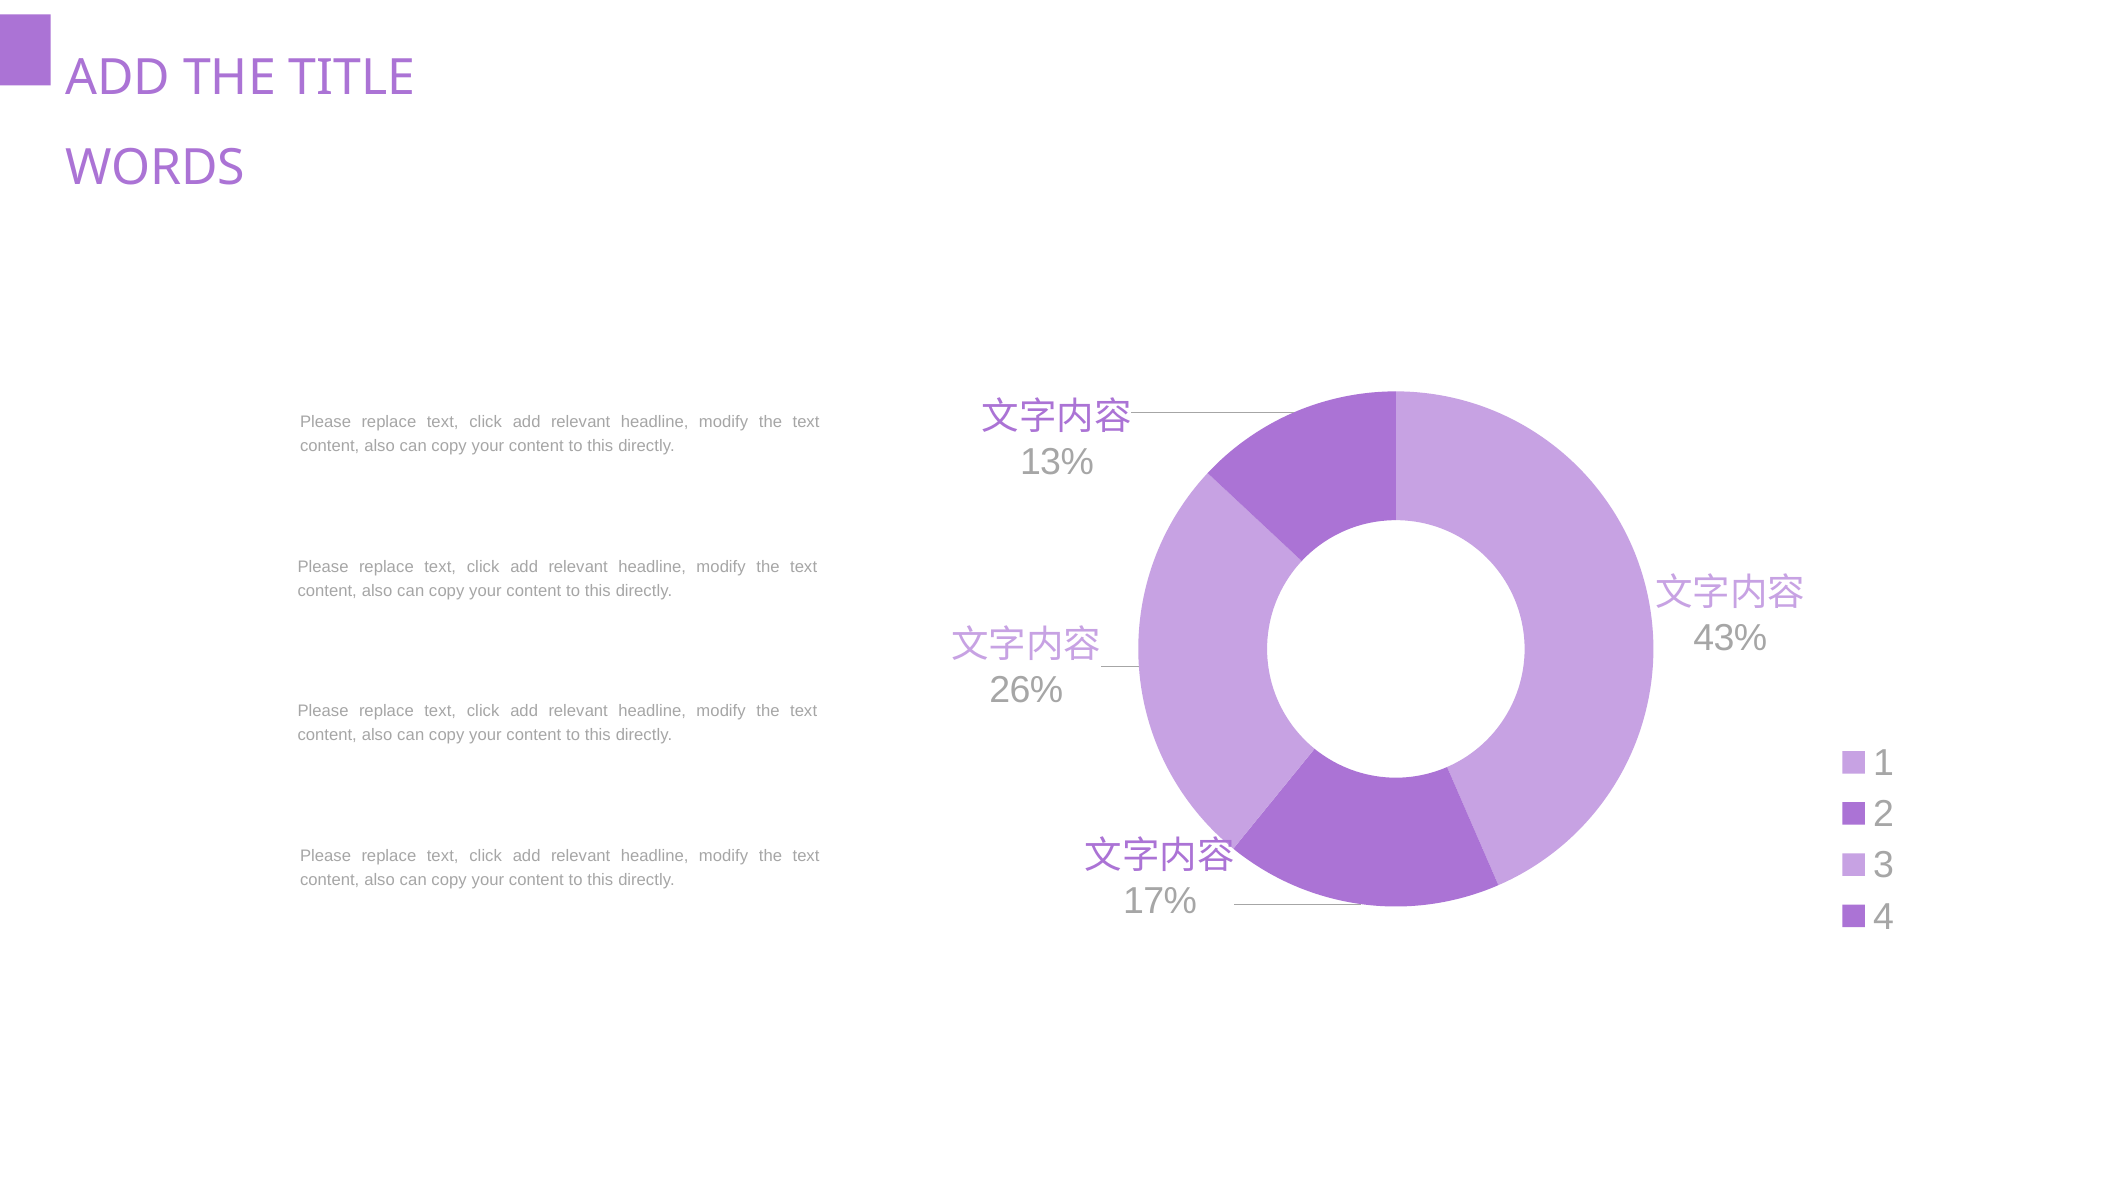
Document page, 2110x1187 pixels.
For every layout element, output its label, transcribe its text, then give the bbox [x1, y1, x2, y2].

text_box Please replace text, click add relevant headline, modify the text content, also can copy your content to this directly. [300, 840, 821, 889]
text_box ADD THE TITLE WORDS [50, 7, 583, 202]
text_box Please replace text, click add relevant headline, modify the text content, also can copy your content to this directly. [300, 406, 821, 455]
text_box Please replace text, click add relevant headline, modify the text content, also can copy your content to this directly. [297, 551, 819, 600]
text_box Please replace text, click add relevant headline, modify the text content, also can copy your content to this directly. [297, 696, 819, 744]
chart [914, 345, 1964, 961]
